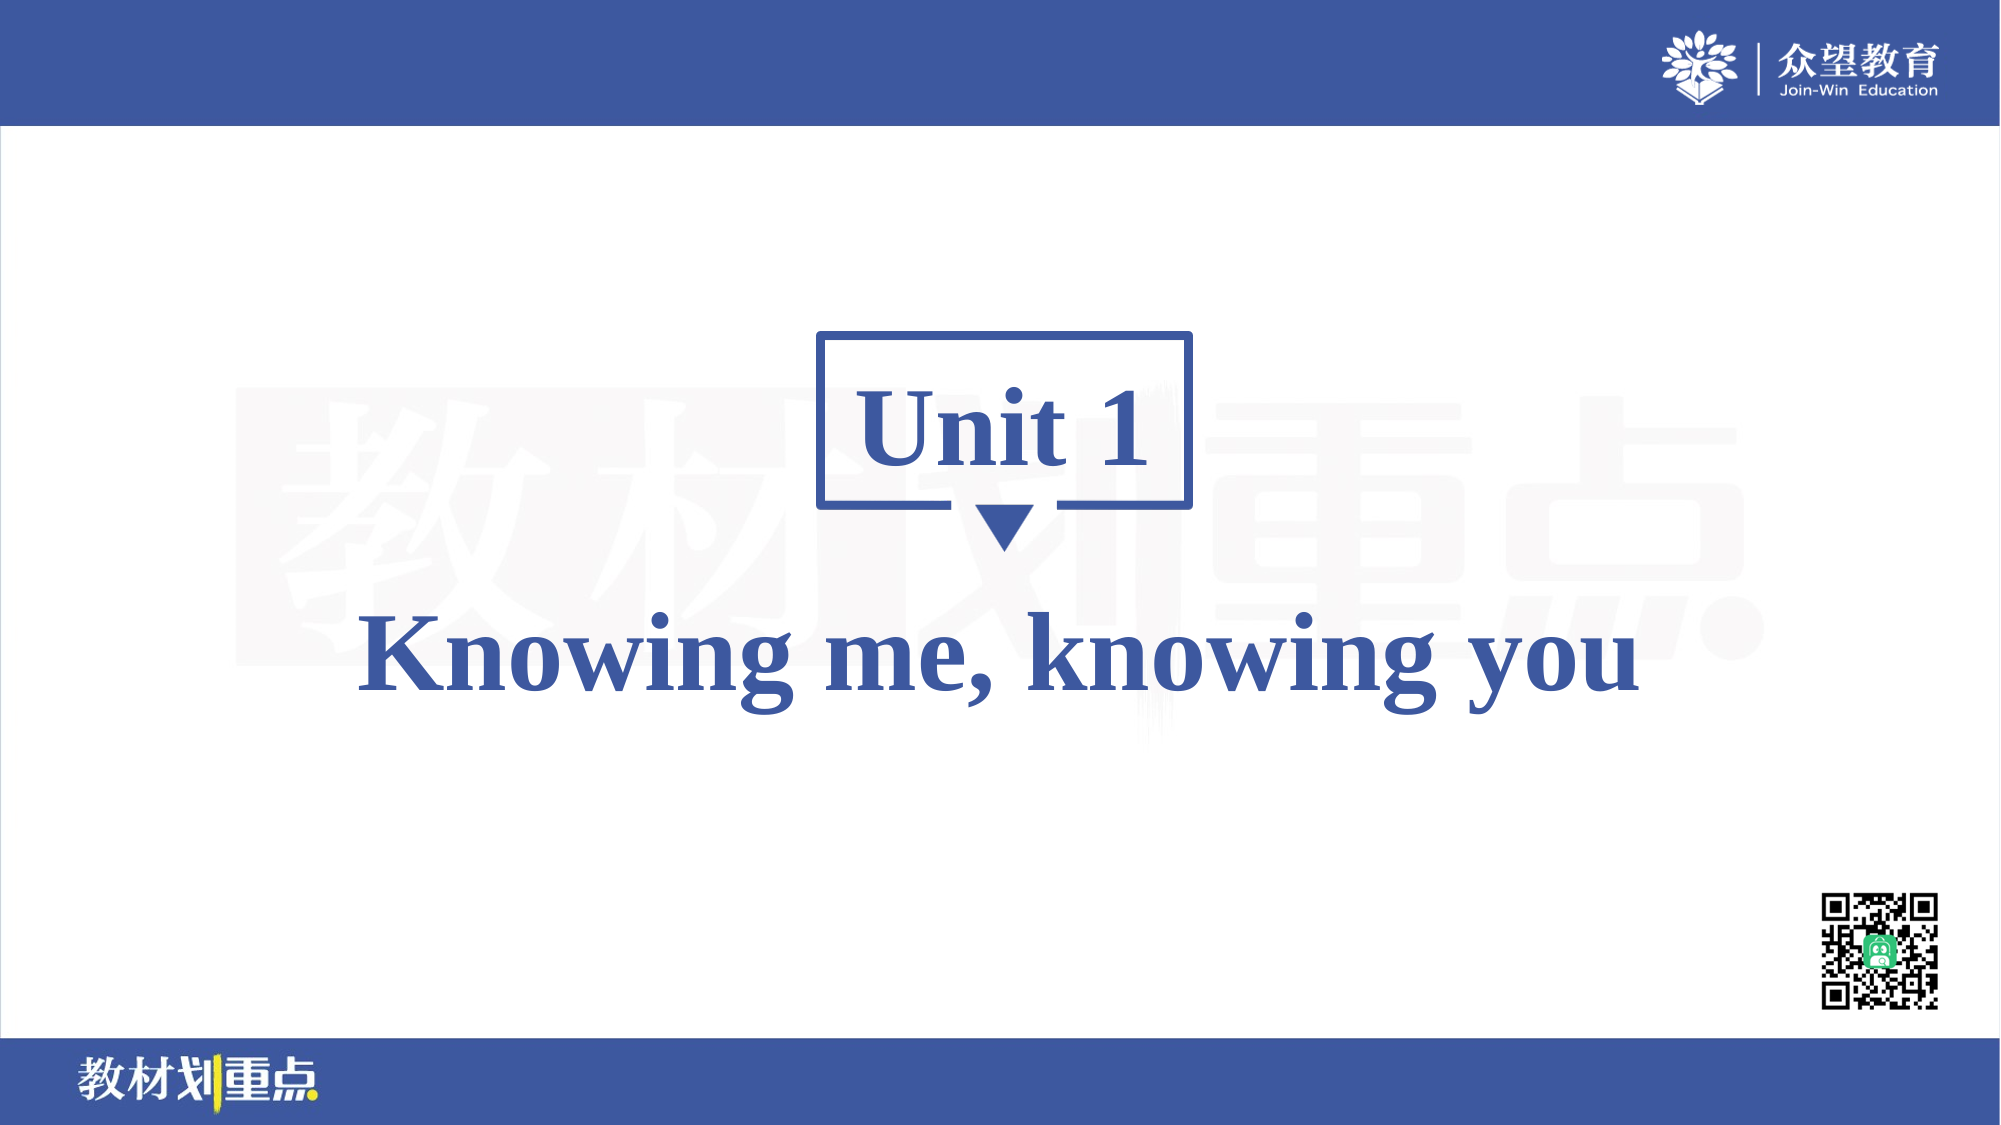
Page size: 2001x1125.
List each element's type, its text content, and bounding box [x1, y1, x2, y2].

text_box Knowing me, knowing you [0, 572, 2000, 822]
text_box Unit 1 [814, 341, 1193, 495]
picture [0, 0, 2000, 572]
picture [0, 822, 2000, 1125]
